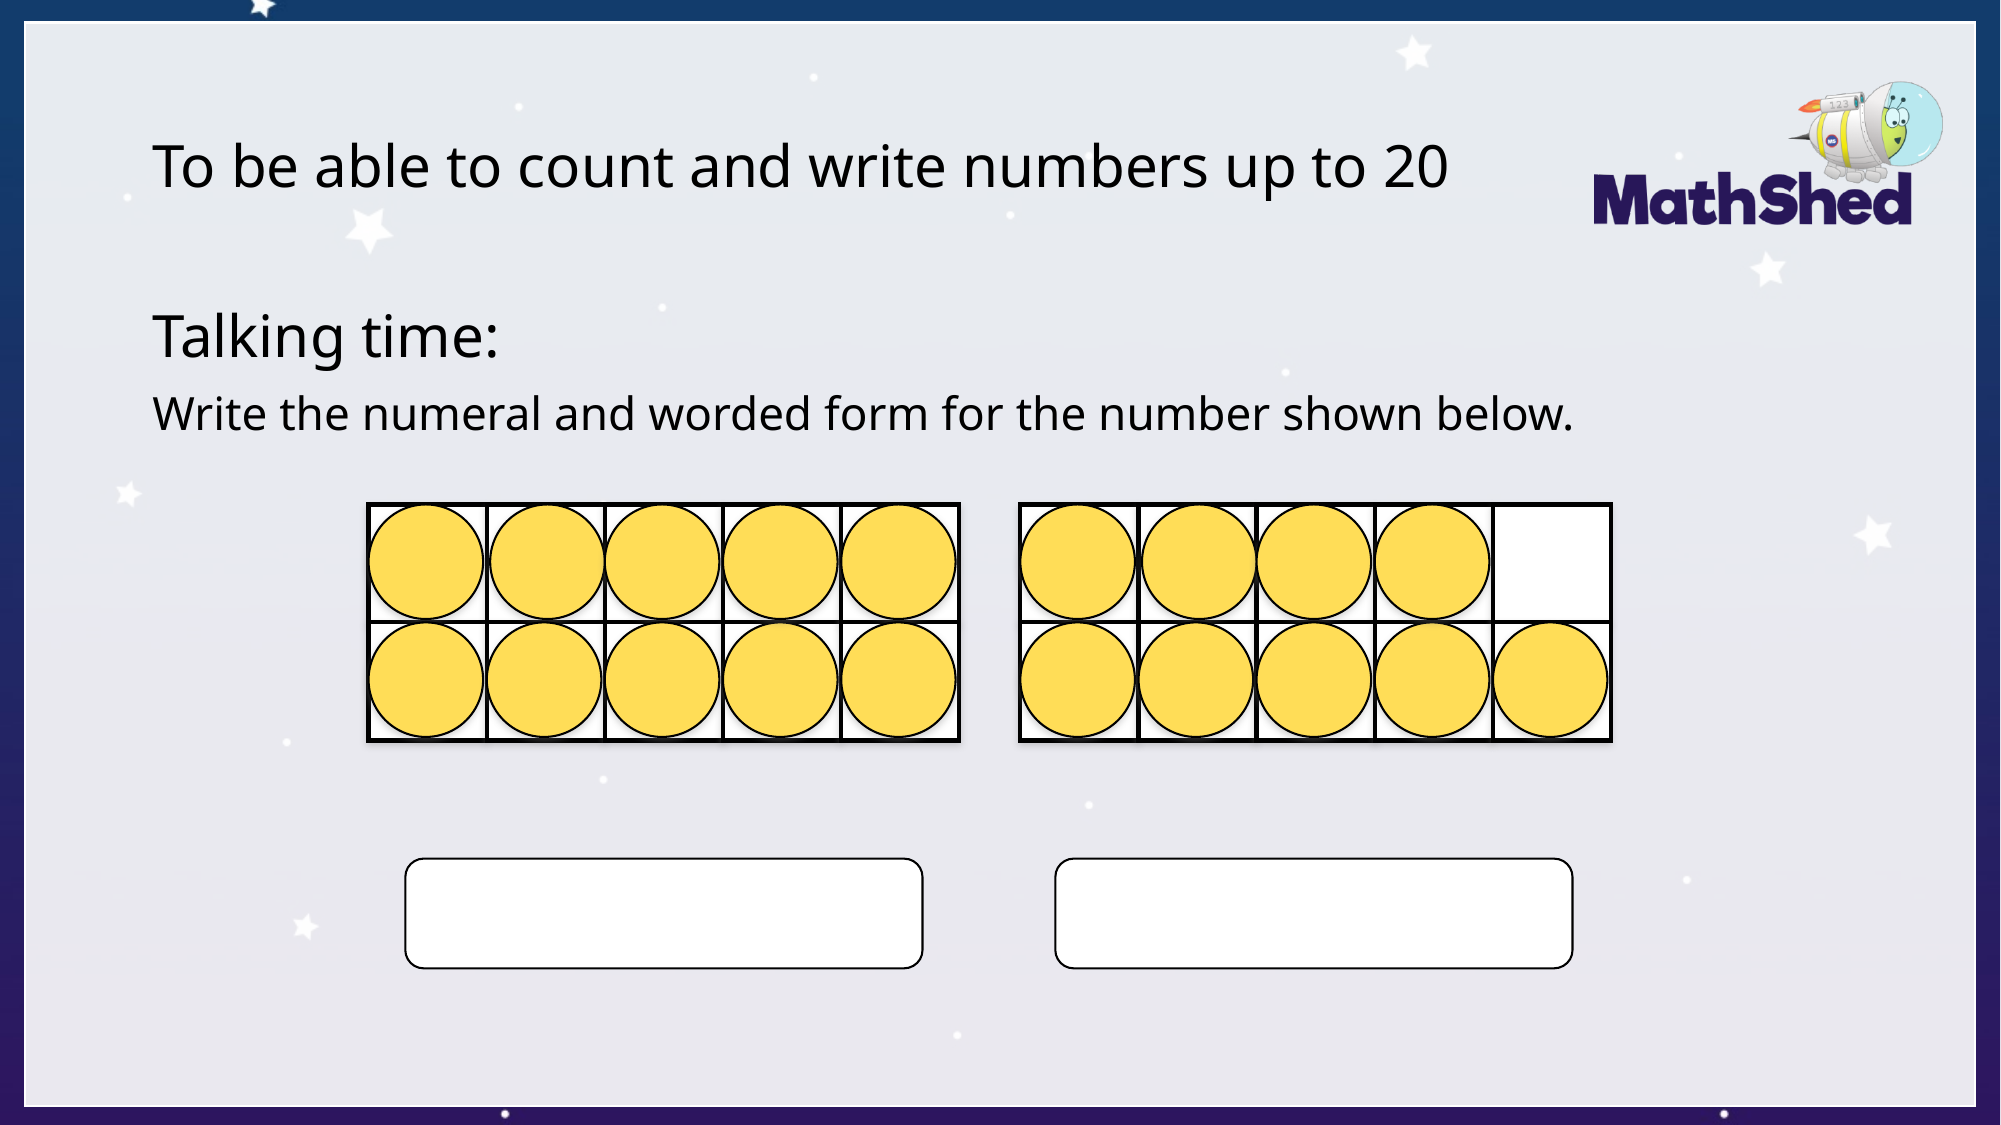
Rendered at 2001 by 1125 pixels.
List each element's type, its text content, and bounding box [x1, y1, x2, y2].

text_box [1374, 703, 1413, 741]
text_box [841, 588, 869, 622]
text_box [691, 594, 719, 622]
text_box [1054, 857, 1574, 970]
text_box [604, 704, 642, 741]
text_box [565, 622, 604, 654]
text_box [1228, 602, 1252, 622]
text_box [1493, 504, 1611, 622]
text_box [682, 712, 719, 741]
text_box [368, 622, 405, 660]
text_box [1086, 504, 1138, 536]
text_box [1333, 709, 1371, 741]
text_box [723, 588, 751, 622]
text_box [841, 622, 956, 737]
text_box [1256, 591, 1284, 622]
text_box [1559, 622, 1611, 679]
text_box [486, 622, 602, 737]
text_box [446, 622, 486, 654]
text_box [486, 622, 525, 660]
title To be able to count and write numbers up to 20 [137, 59, 1578, 278]
text_box [604, 622, 642, 661]
text_box [841, 504, 889, 541]
text_box [486, 581, 518, 622]
text_box [564, 712, 601, 741]
text_box [1461, 596, 1489, 622]
text_box [1138, 579, 1171, 622]
text_box [918, 622, 960, 741]
text_box [1453, 622, 1489, 652]
text_box [1020, 504, 1135, 620]
text_box [1256, 504, 1371, 620]
text_box [1020, 504, 1068, 541]
text_box [1256, 622, 1371, 737]
text_box [1374, 622, 1412, 662]
text_box [1493, 707, 1530, 741]
text_box [1097, 622, 1138, 654]
text_box [1020, 622, 1135, 737]
text_box [490, 504, 603, 620]
text_box [1374, 504, 1424, 544]
text_box [1493, 622, 1541, 658]
text_box [1138, 622, 1177, 659]
text_box [1374, 504, 1490, 620]
list Talking time: Write the numeral and worded form for the number shown below. [137, 299, 1863, 1014]
text_box [723, 504, 838, 620]
picture [0, 0, 2001, 1125]
text_box [1441, 504, 1493, 534]
text_box [1333, 622, 1374, 656]
text_box [446, 713, 483, 741]
text_box [1208, 504, 1256, 528]
text_box [556, 504, 604, 531]
text_box [576, 598, 601, 622]
text_box [1374, 585, 1404, 622]
text_box [1138, 504, 1191, 551]
text_box [841, 706, 878, 741]
text_box [368, 706, 406, 741]
text_box [789, 504, 841, 536]
text_box [1256, 504, 1304, 538]
text_box [434, 504, 486, 536]
text_box [1020, 706, 1057, 741]
text_box [800, 712, 837, 741]
text_box [682, 622, 723, 654]
text_box [486, 504, 538, 549]
text_box [907, 504, 960, 622]
text_box [1342, 591, 1371, 622]
text_box [368, 588, 397, 622]
text_box [1493, 622, 1608, 737]
text_box [723, 624, 838, 737]
text_box [404, 857, 924, 970]
text_box [841, 504, 956, 620]
text_box [368, 622, 483, 737]
text_box [604, 589, 633, 622]
text_box [1322, 504, 1374, 538]
text_box [1020, 622, 1057, 659]
text_box [1374, 624, 1490, 737]
text_box [1217, 622, 1256, 654]
text_box [1138, 706, 1175, 741]
text_box [604, 504, 720, 620]
text_box [800, 622, 837, 654]
text_box [841, 622, 878, 659]
text_box [368, 504, 417, 542]
text_box [1215, 712, 1252, 741]
text_box [723, 706, 760, 741]
text_box [486, 704, 524, 741]
text_box [1020, 588, 1048, 622]
text_box [1570, 686, 1611, 741]
text_box [1097, 712, 1134, 741]
text_box [1256, 706, 1293, 741]
text_box [1453, 714, 1489, 741]
text_box [604, 504, 653, 541]
text_box [1106, 594, 1134, 622]
text_box [1138, 622, 1253, 737]
text_box [1142, 504, 1255, 620]
text_box [723, 504, 771, 541]
text_box [604, 622, 720, 737]
text_box [368, 504, 484, 620]
text_box [454, 595, 483, 622]
text_box [809, 594, 837, 622]
text_box [723, 622, 760, 659]
text_box [671, 504, 723, 536]
text_box [1256, 622, 1293, 659]
